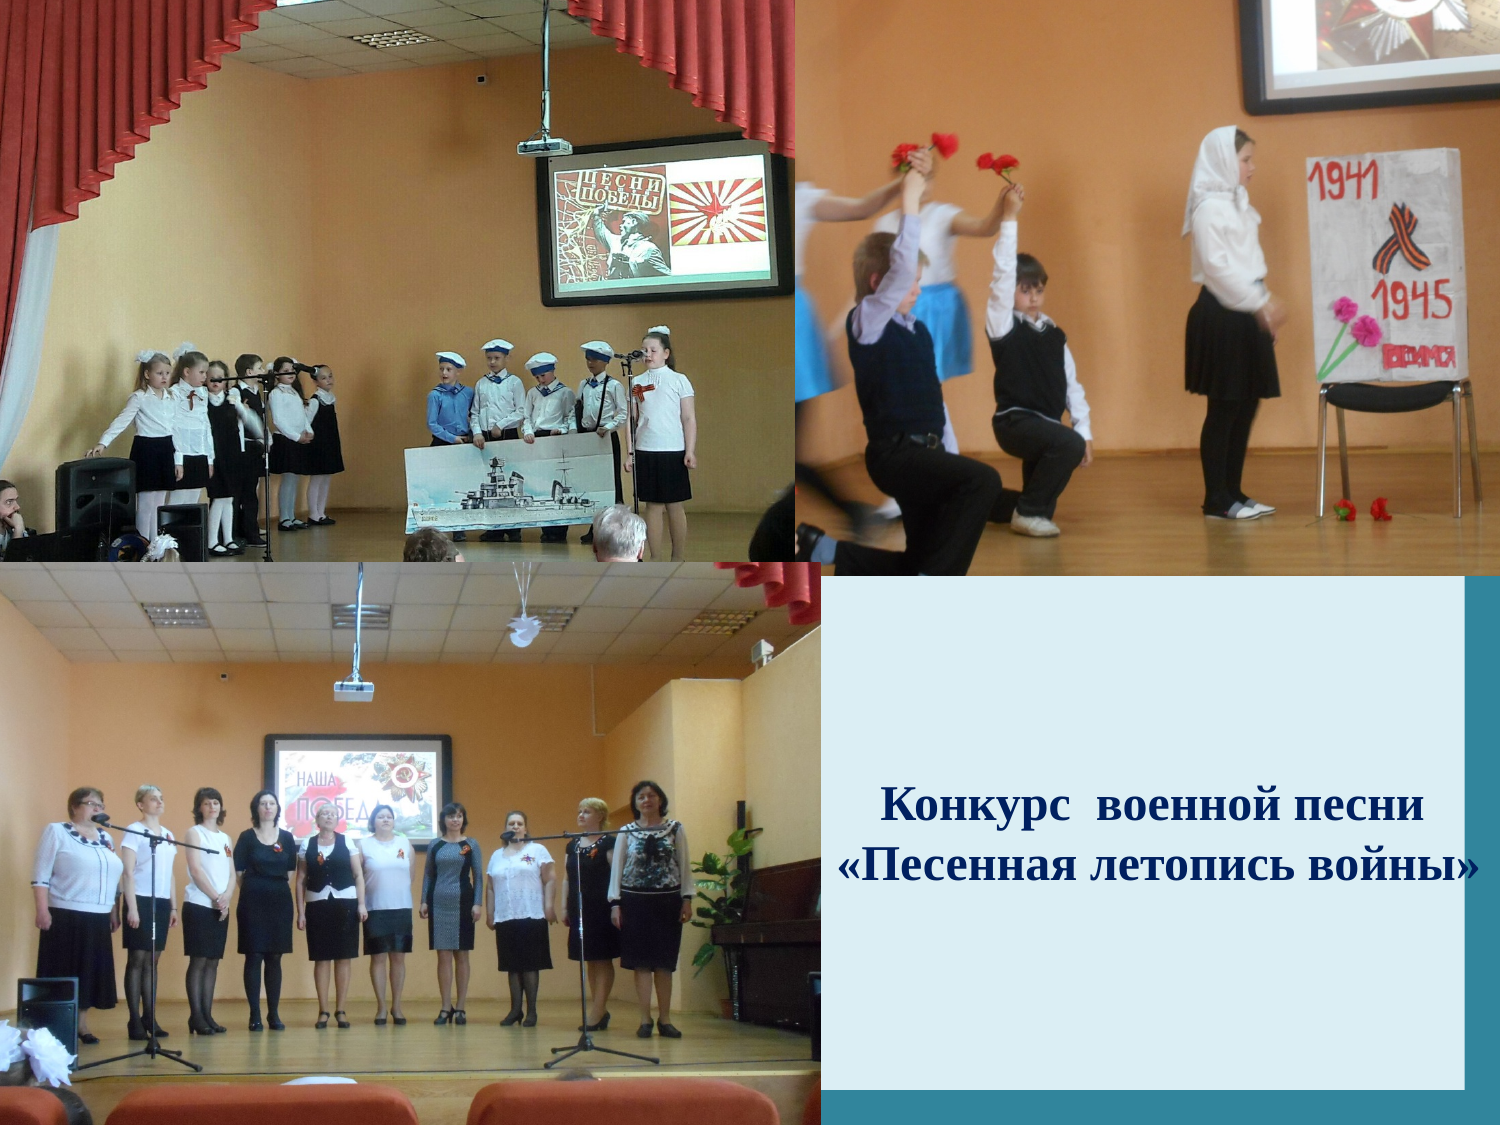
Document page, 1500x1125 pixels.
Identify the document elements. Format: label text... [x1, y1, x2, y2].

text_box Конкурс военной песни «Песенная летопись войны» [827, 763, 1497, 898]
picture [0, 0, 1500, 1125]
